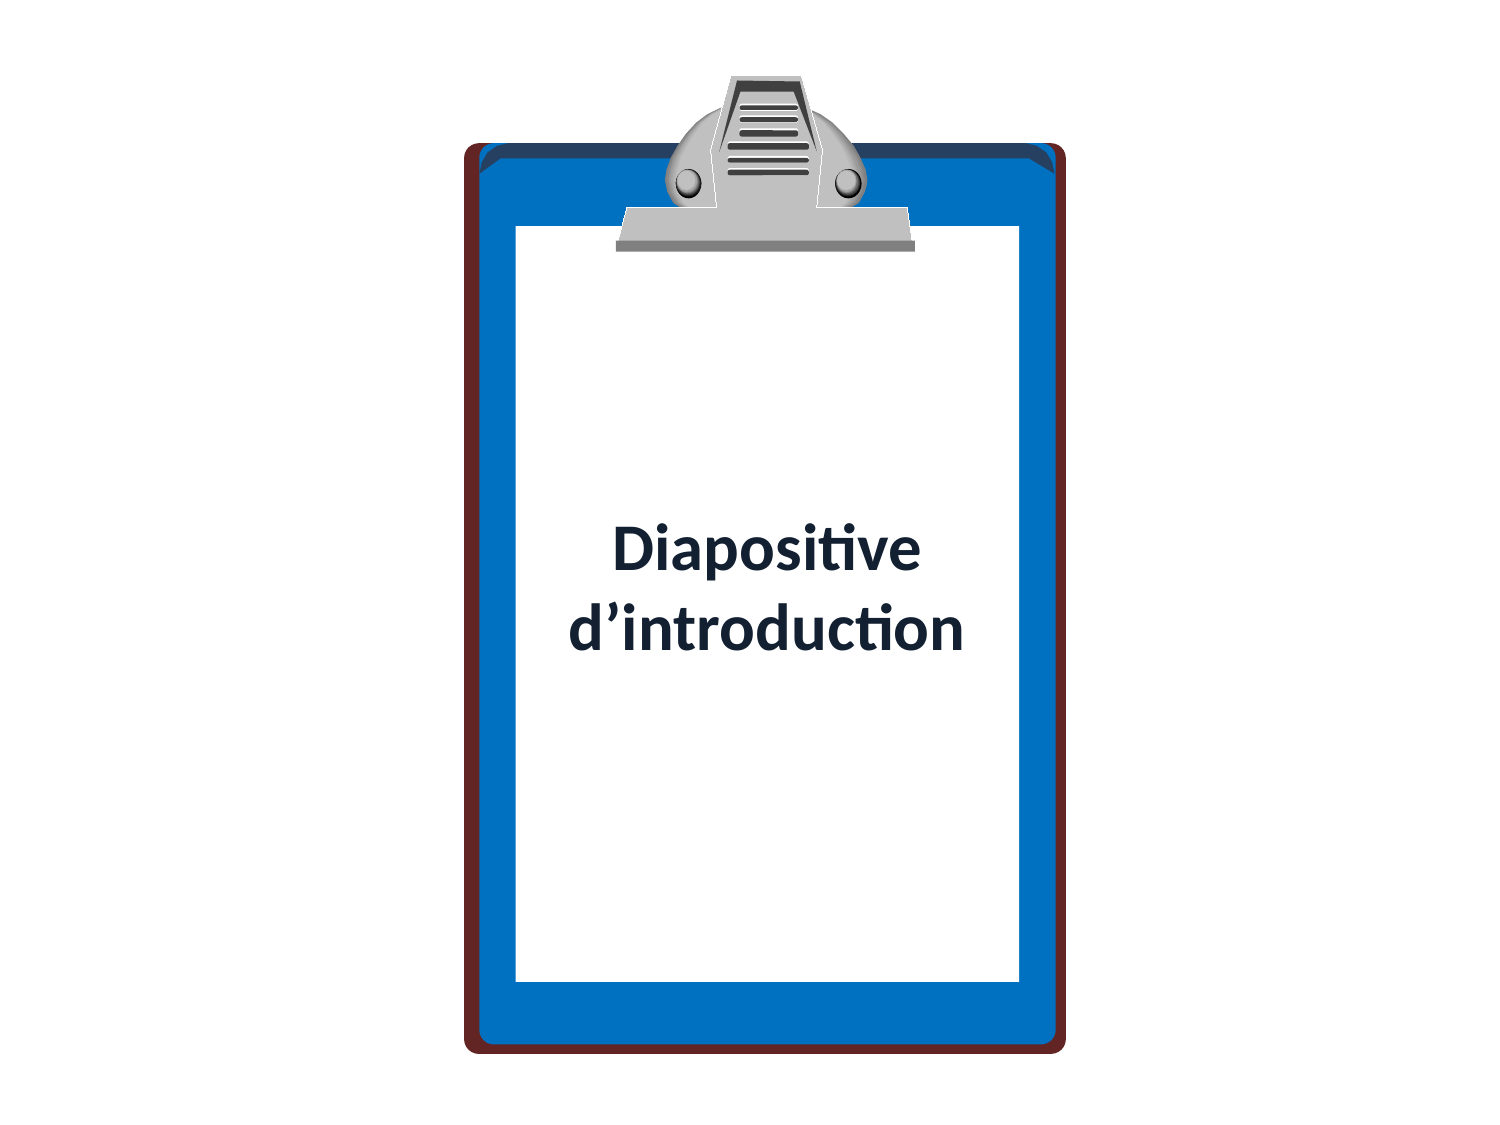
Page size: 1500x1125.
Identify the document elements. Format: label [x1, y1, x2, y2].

text_box [463, 74, 1067, 1056]
